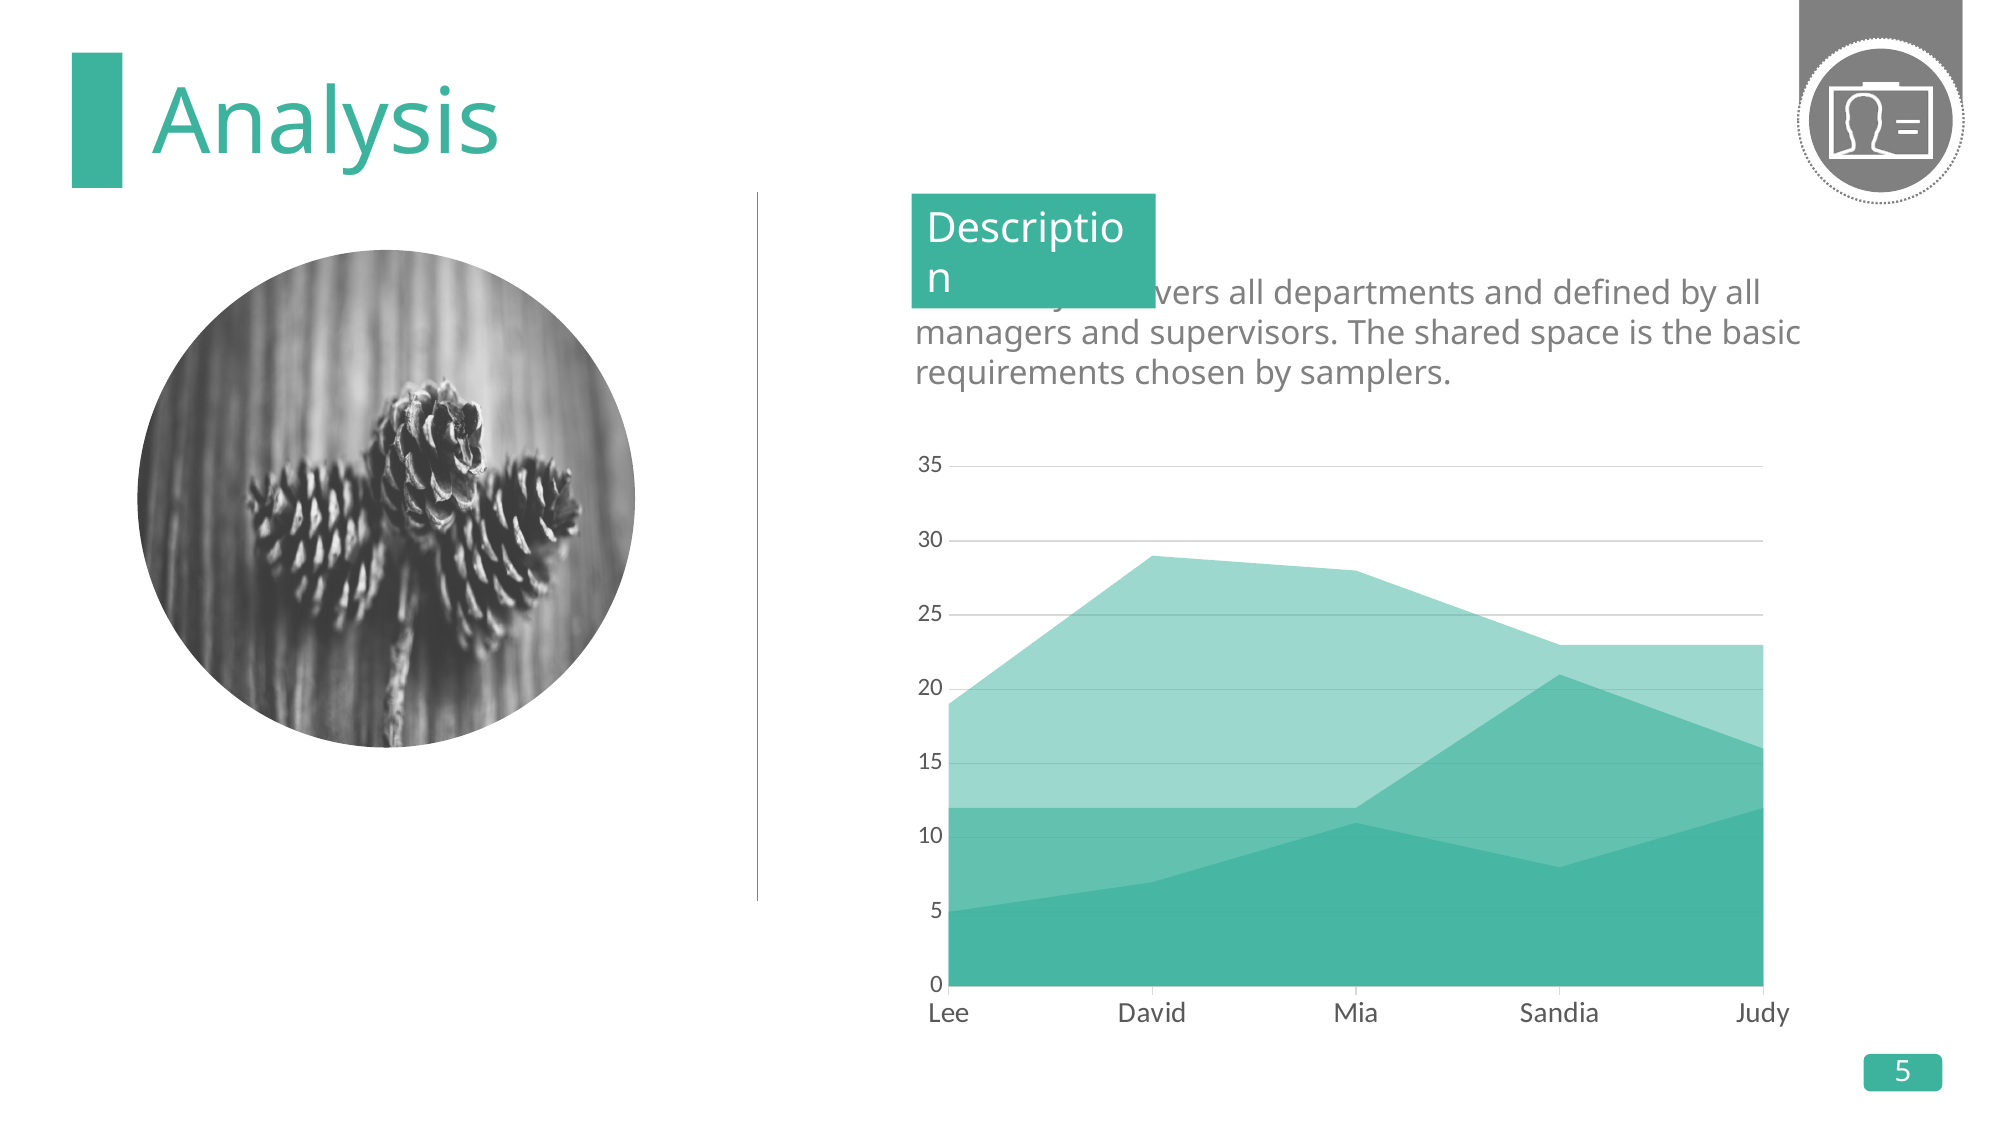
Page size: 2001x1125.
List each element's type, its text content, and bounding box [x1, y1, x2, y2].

slide_number 5 [1677, 1042, 2000, 1103]
text_box Description [911, 193, 1156, 309]
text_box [1798, 0, 1964, 204]
title Analysis [137, 59, 1798, 188]
picture [137, 249, 636, 748]
chart [899, 442, 1809, 1043]
text_box This analysis covers all departments and defined by all managers and supervisors. The shared space is the basic requirements chosen by samplers. [900, 263, 1863, 399]
